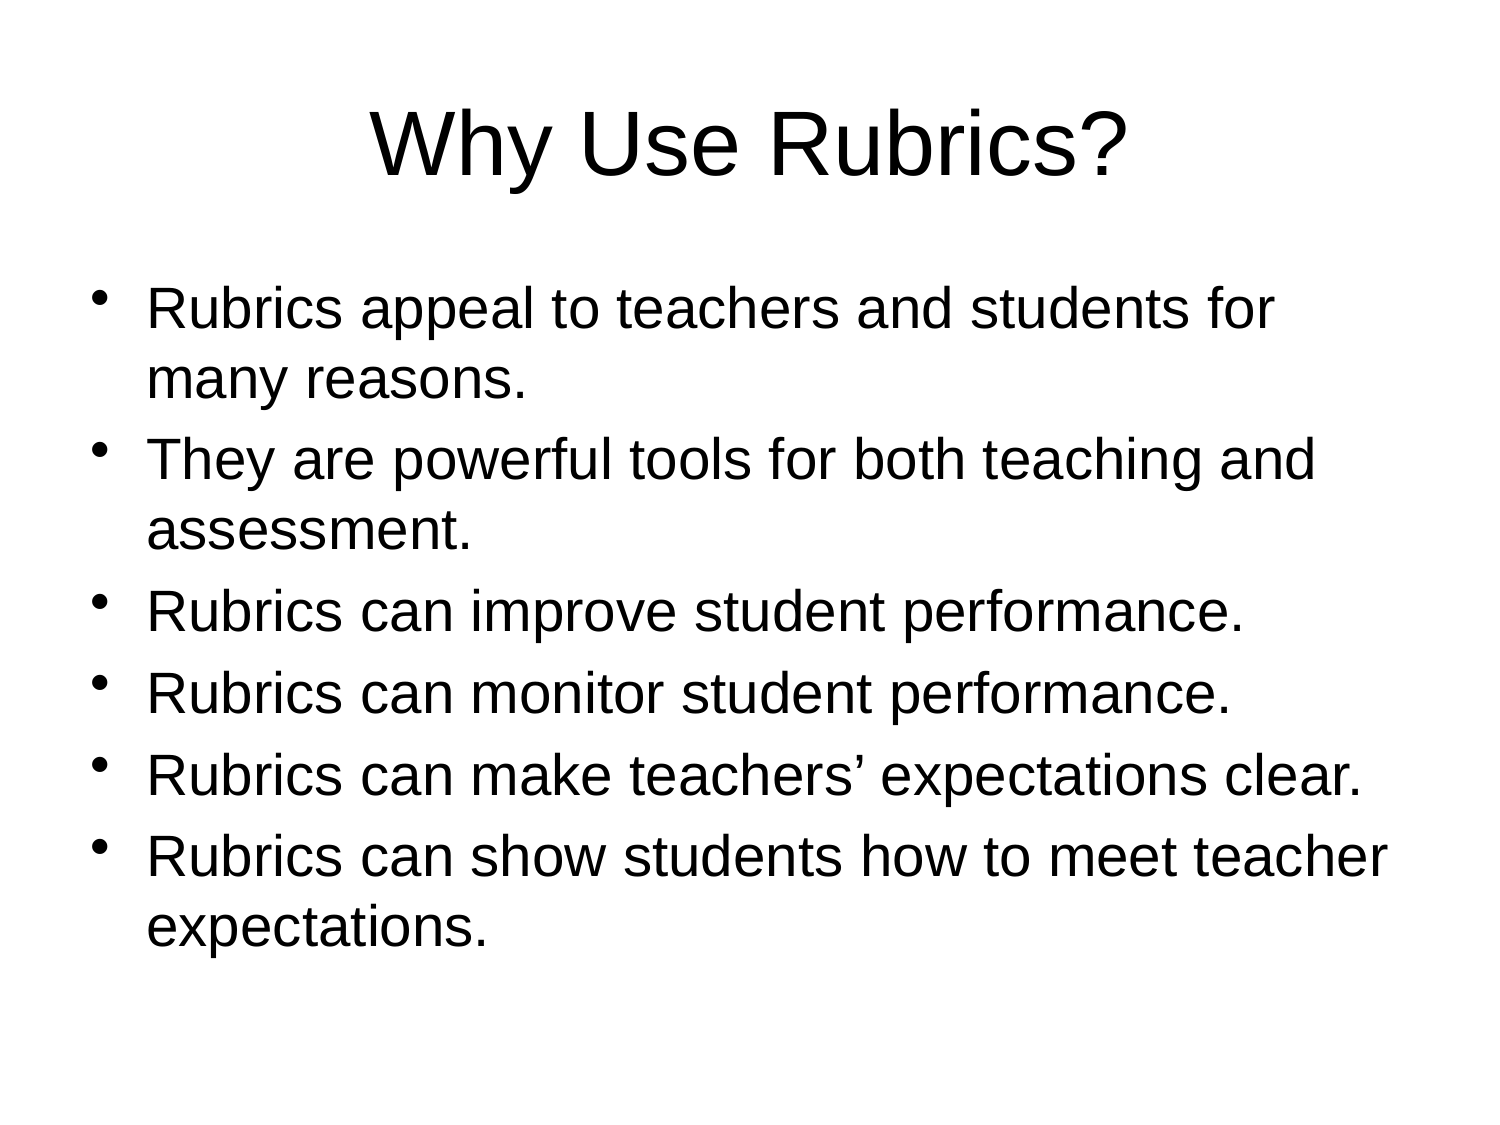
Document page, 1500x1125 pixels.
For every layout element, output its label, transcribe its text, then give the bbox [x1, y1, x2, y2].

title Why Use Rubrics? [75, 45, 1425, 233]
list Rubrics appeal to teachers and students for many reasons. They are powerful tools for both teaching and assessment. Rubrics can improve student performance. Rubrics can monitor student performance. Rubrics can make teachers’ expectations clear. Rubrics can show students how to meet teacher expectations. [75, 262, 1425, 1005]
